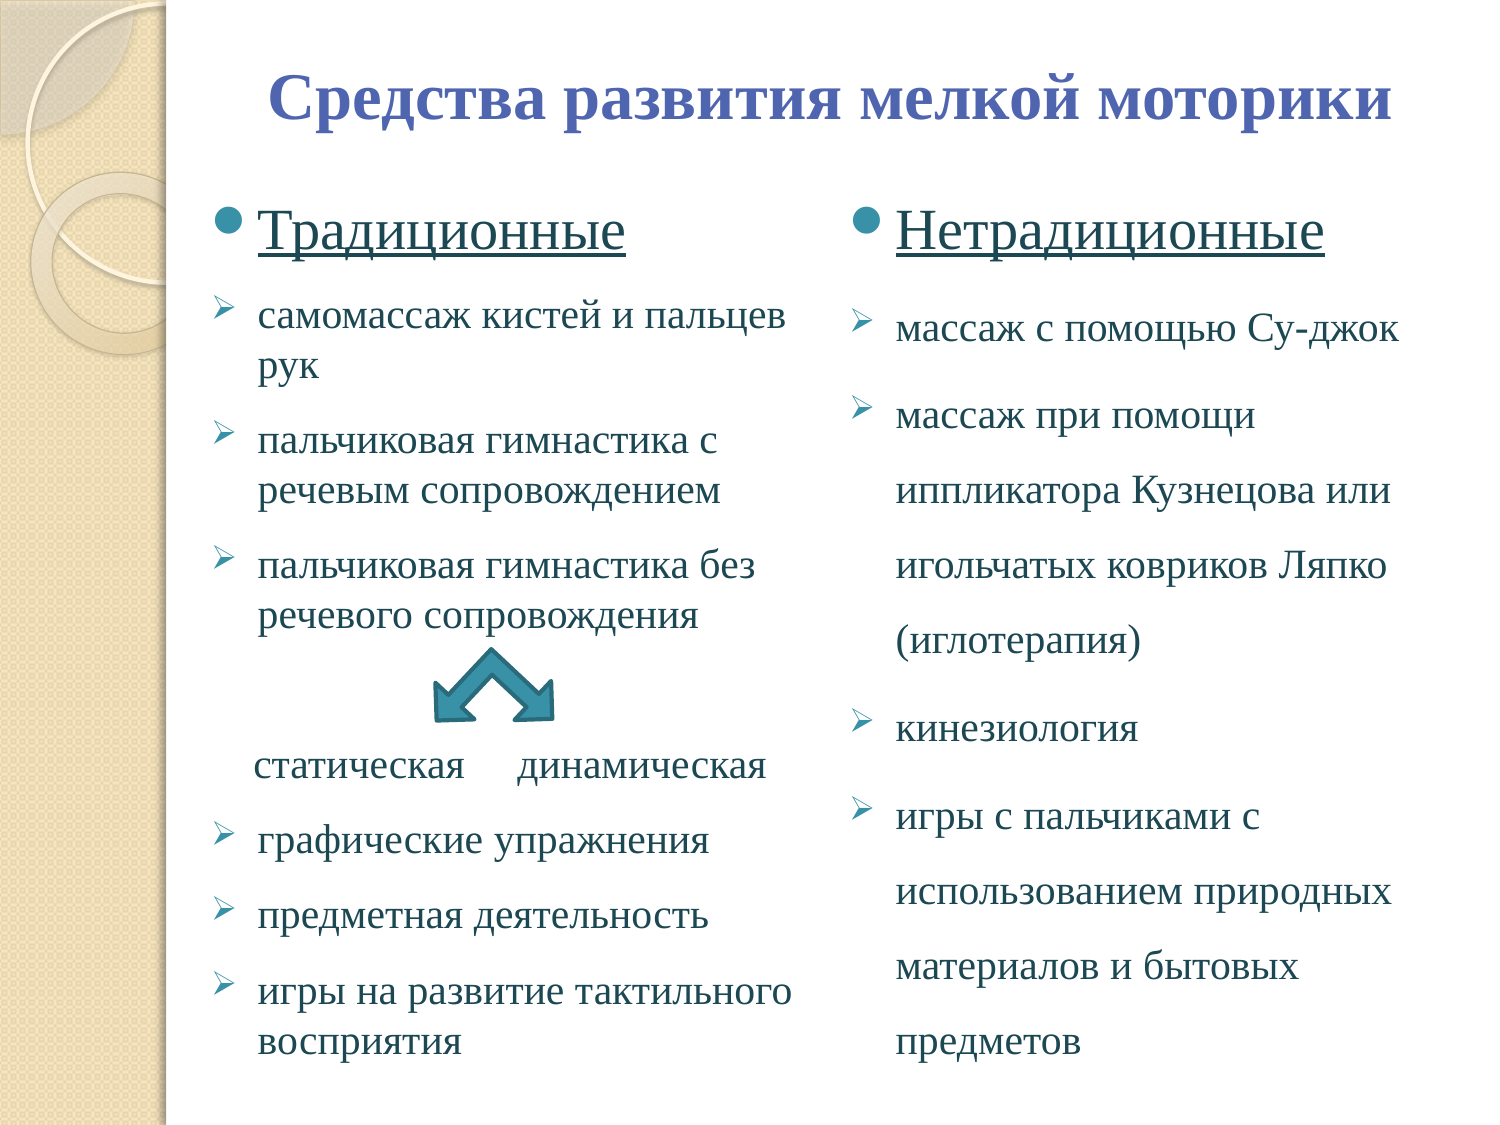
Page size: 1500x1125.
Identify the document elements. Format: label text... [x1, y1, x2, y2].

list Традиционные самомассаж кистей и пальцев рук пальчиковая гимнастика с речевым сопровождением пальчиковая гимнастика без речевого сопровождения статическая динамическая графические упражнения предметная деятельность игры на развитие тактильного восприятия [183, 184, 820, 1071]
text_box [433, 647, 555, 723]
text_box Средства развития мелкой моторики [172, 45, 1489, 141]
list Нетрадиционные массаж с помощью Су-джок массаж при помощи иппликатора Кузнецова или игольчатых ковриков Ляпко (иглотерапия) кинезиология игры с пальчиками с использованием природных материалов и бытовых предметов [820, 184, 1468, 1071]
